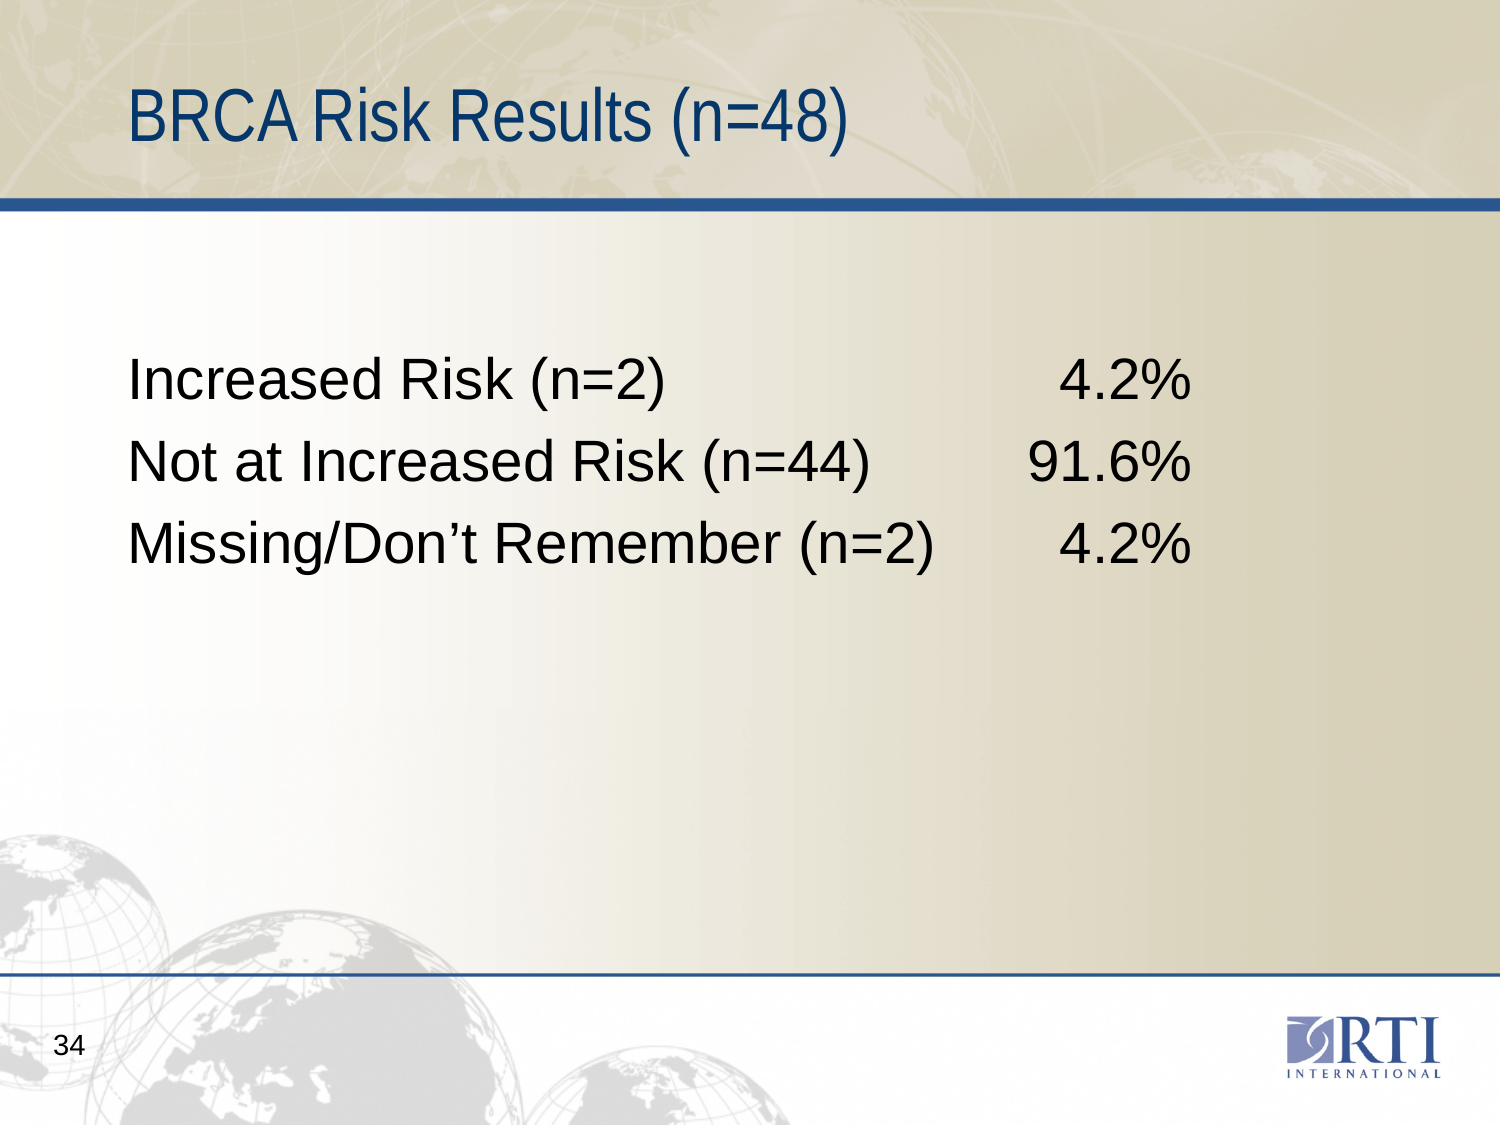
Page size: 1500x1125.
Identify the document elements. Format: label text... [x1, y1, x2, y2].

title BRCA Risk Results (n=48) [112, 87, 1388, 226]
text_box 34 [38, 1018, 106, 1069]
picture [0, 0, 1500, 973]
text_box Increased Risk (n=2) 4.2% Not at Increased Risk (n=44) 91.6% Missing/Don’t Remember (n=2) 4.2% [112, 252, 1388, 965]
picture [0, 977, 1500, 1125]
